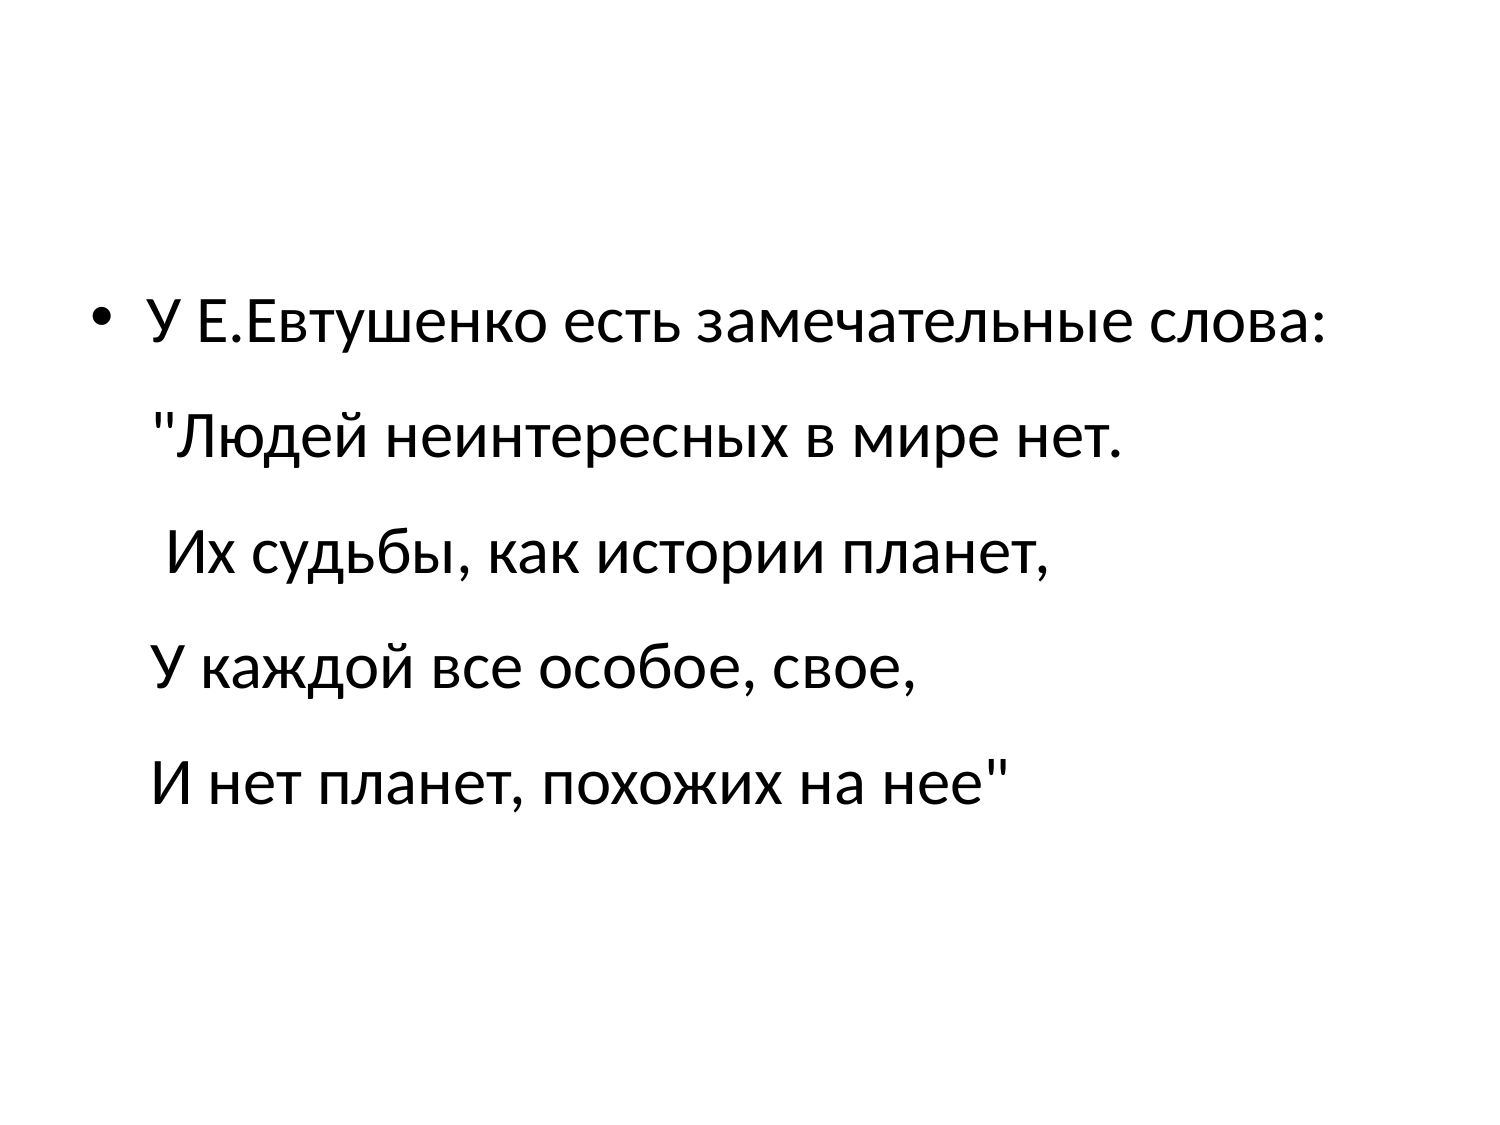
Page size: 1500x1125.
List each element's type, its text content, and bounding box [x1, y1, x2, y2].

list У Е.Евтушенко есть замечательные слова: "Людей неинтересных в мире нет. Их судьбы, как истории планет, У каждой все особое, свое, И нет планет, похожих на нее" [75, 262, 1425, 1005]
